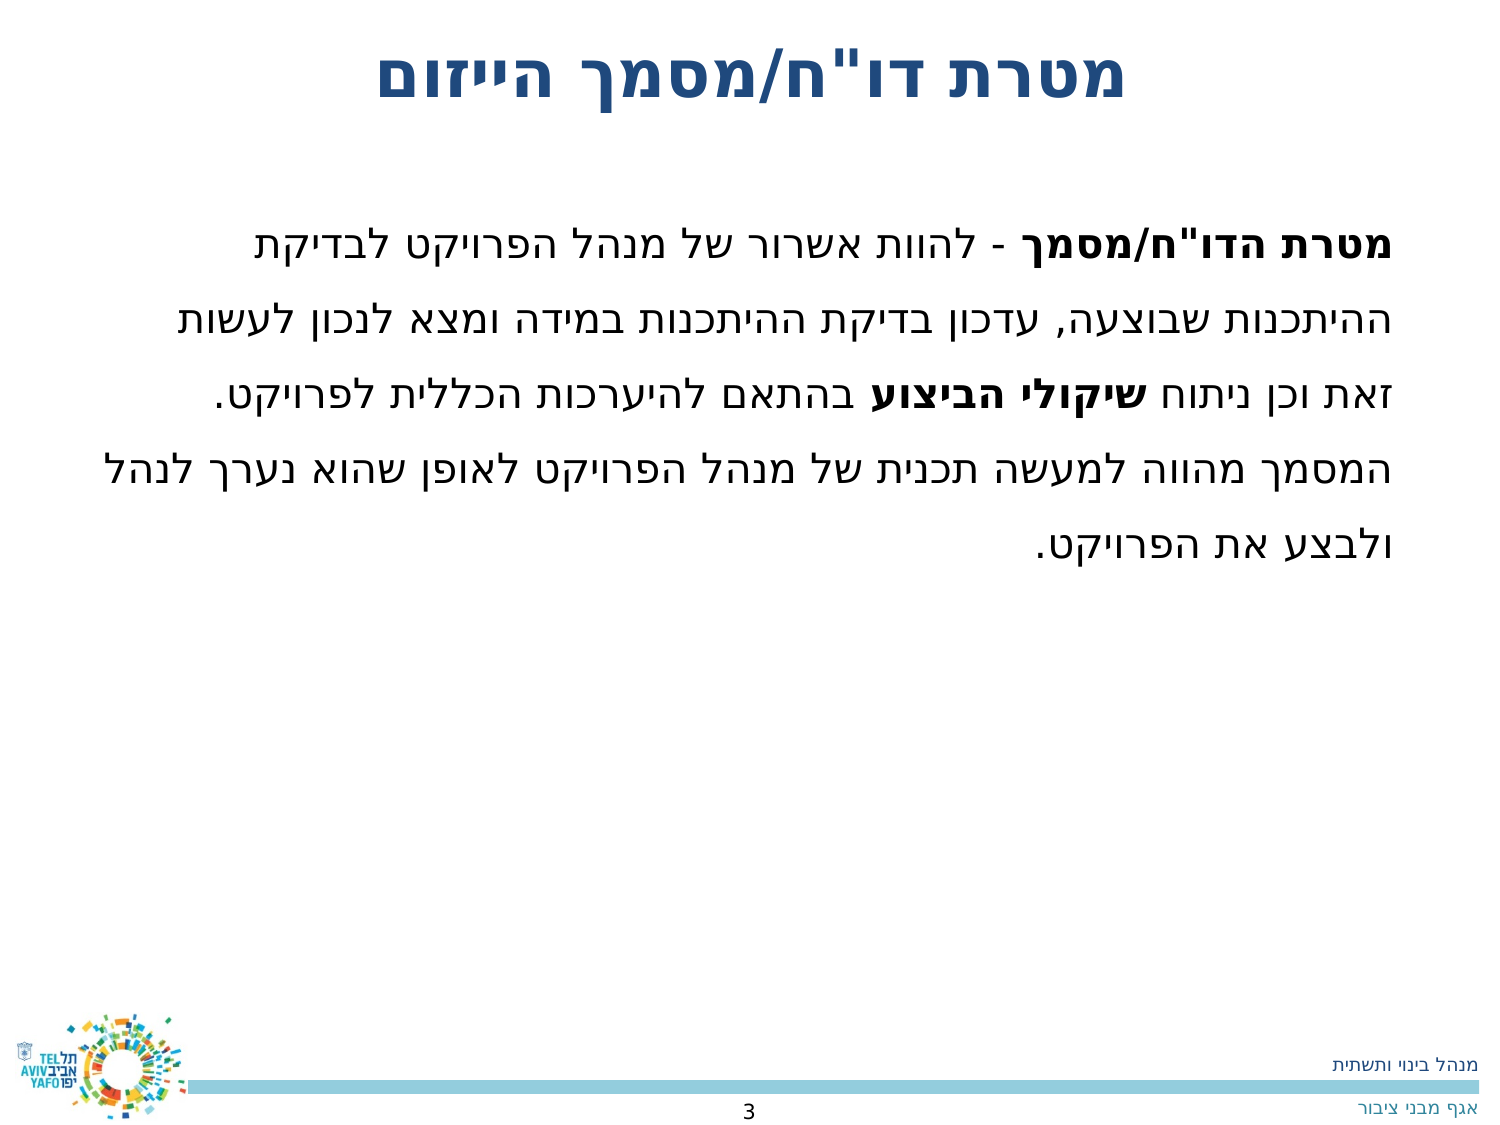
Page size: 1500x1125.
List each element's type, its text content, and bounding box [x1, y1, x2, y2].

text_box מטרת הדו"ח/מסמך - להוות אשרור של מנהל הפרויקט לבדיקת ההיתכנות שבוצעה, עדכון בדיקת ההיתכנות במידה ומצא לנכון לעשות זאת וכן ניתוח שיקולי הביצוע בהתאם להיערכות הכללית לפרויקט. המסמך מהווה למעשה תכנית של מנהל הפרויקט לאופן שהוא נערך לנהל ולבצע את הפרויקט. [88, 184, 1484, 575]
picture [15, 1012, 188, 1121]
text_box מטרת דו"ח/מסמך הייזום [348, 19, 1157, 123]
